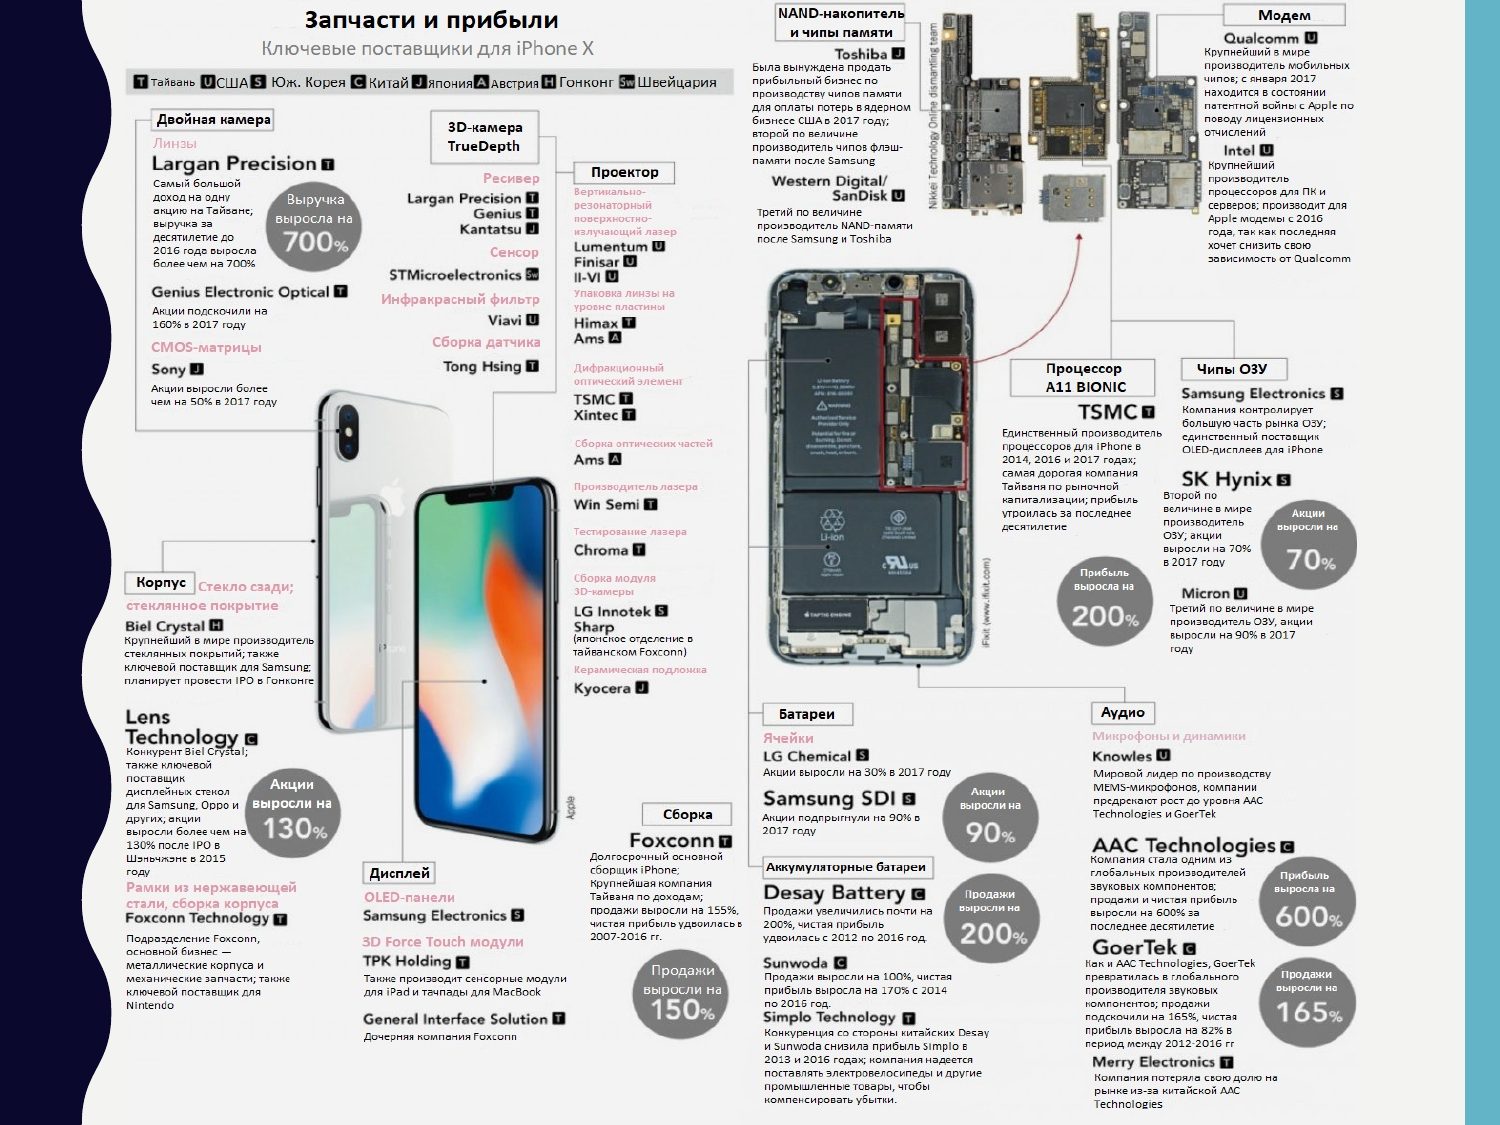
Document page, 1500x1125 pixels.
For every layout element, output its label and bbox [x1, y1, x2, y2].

picture [124, 0, 1357, 1125]
